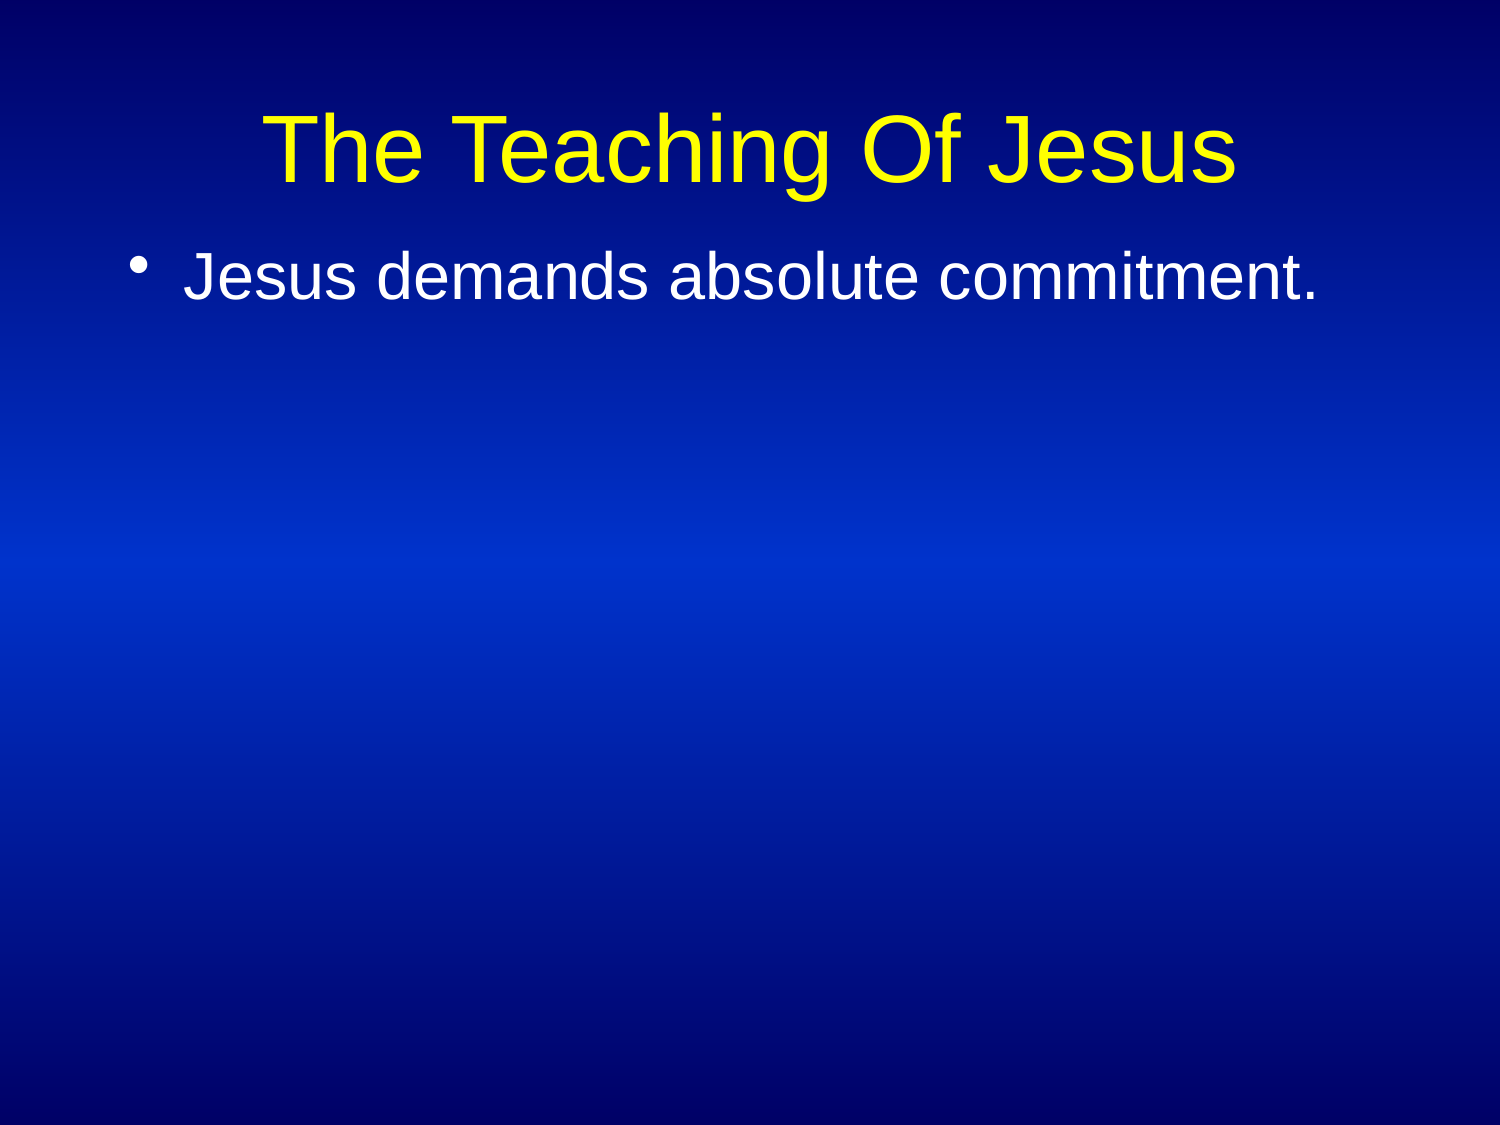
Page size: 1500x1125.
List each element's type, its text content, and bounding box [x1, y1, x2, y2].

title The Teaching Of Jesus [37, 50, 1463, 238]
list Jesus demands absolute commitment. [112, 224, 1463, 350]
